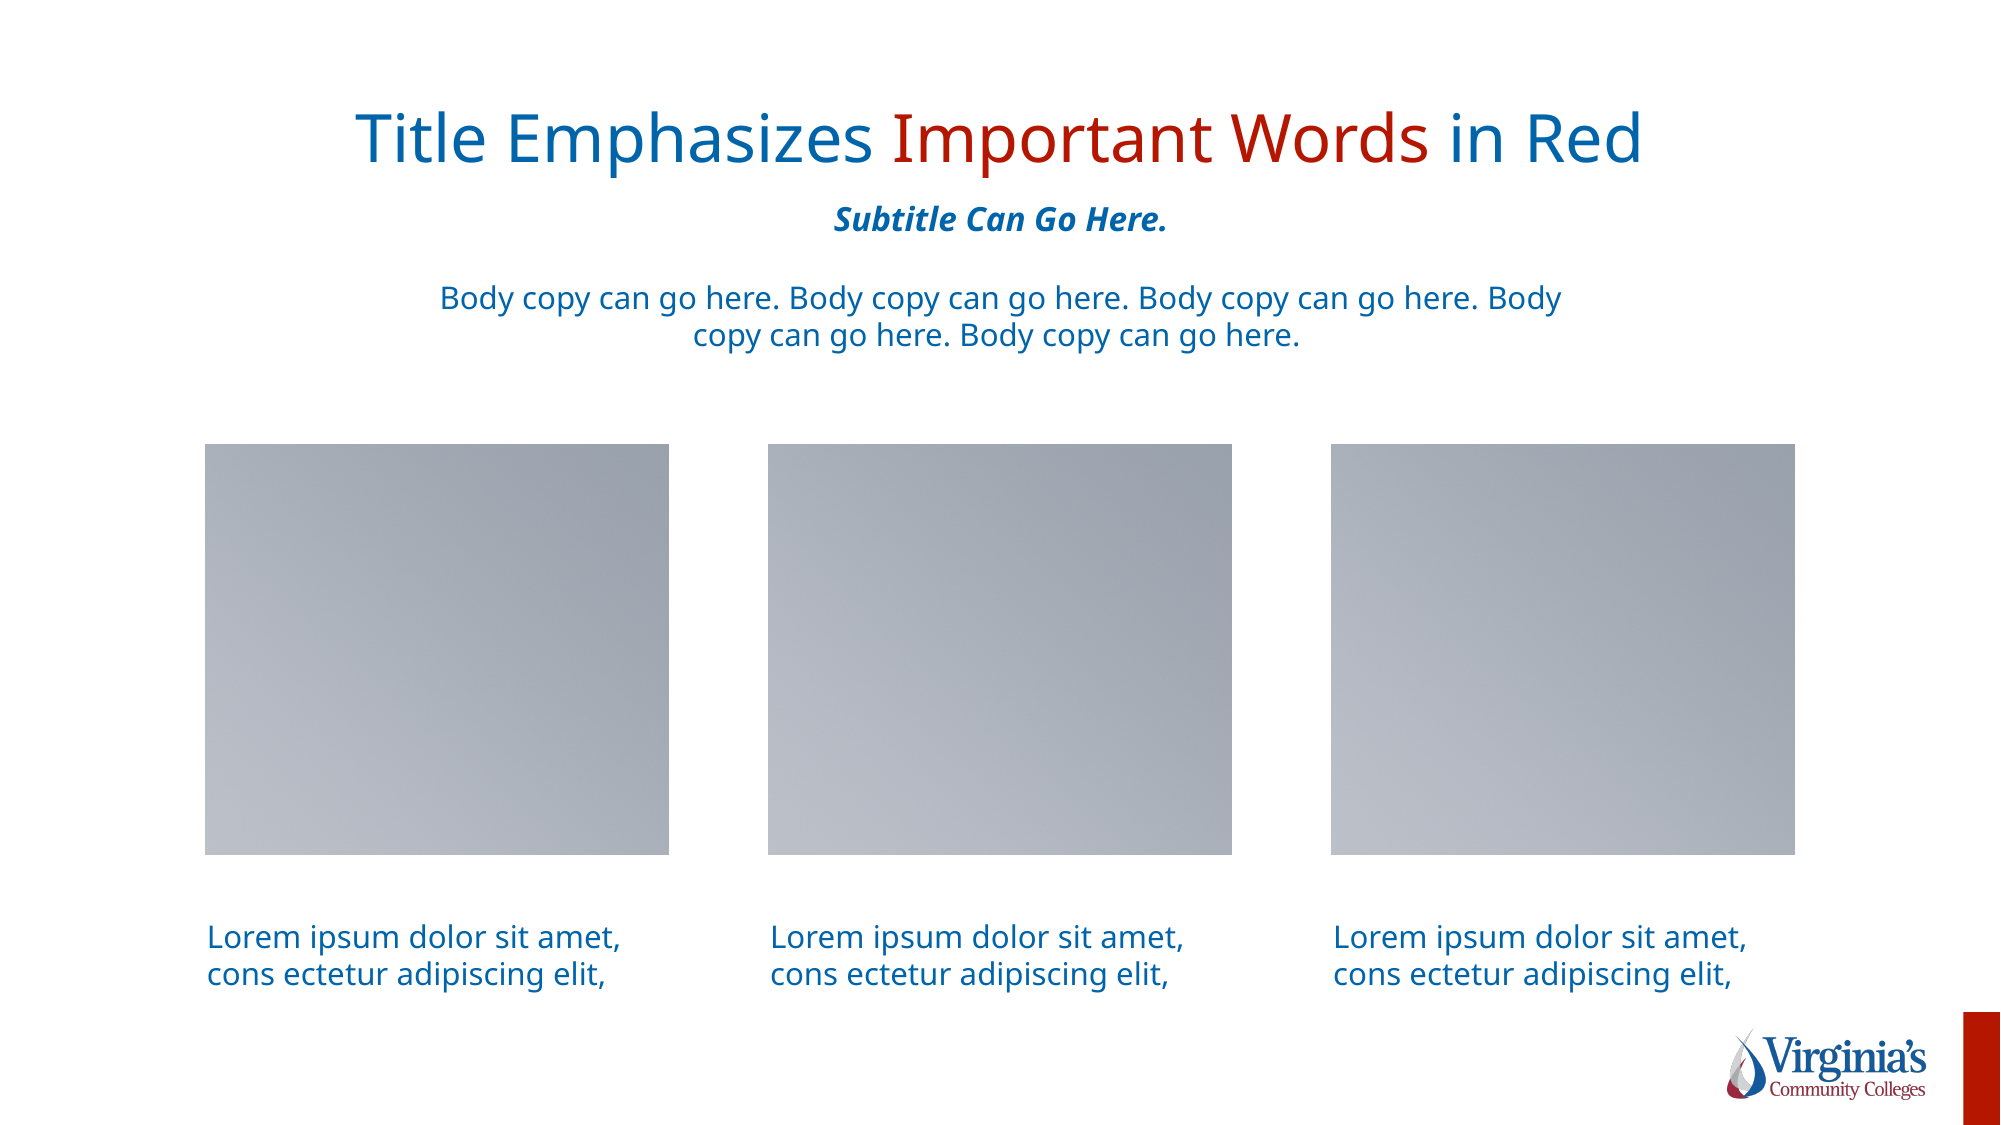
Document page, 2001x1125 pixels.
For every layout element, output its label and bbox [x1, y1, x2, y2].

picture [767, 443, 1233, 855]
picture [1331, 443, 1796, 855]
picture [204, 443, 669, 855]
picture [1727, 1027, 1926, 1100]
